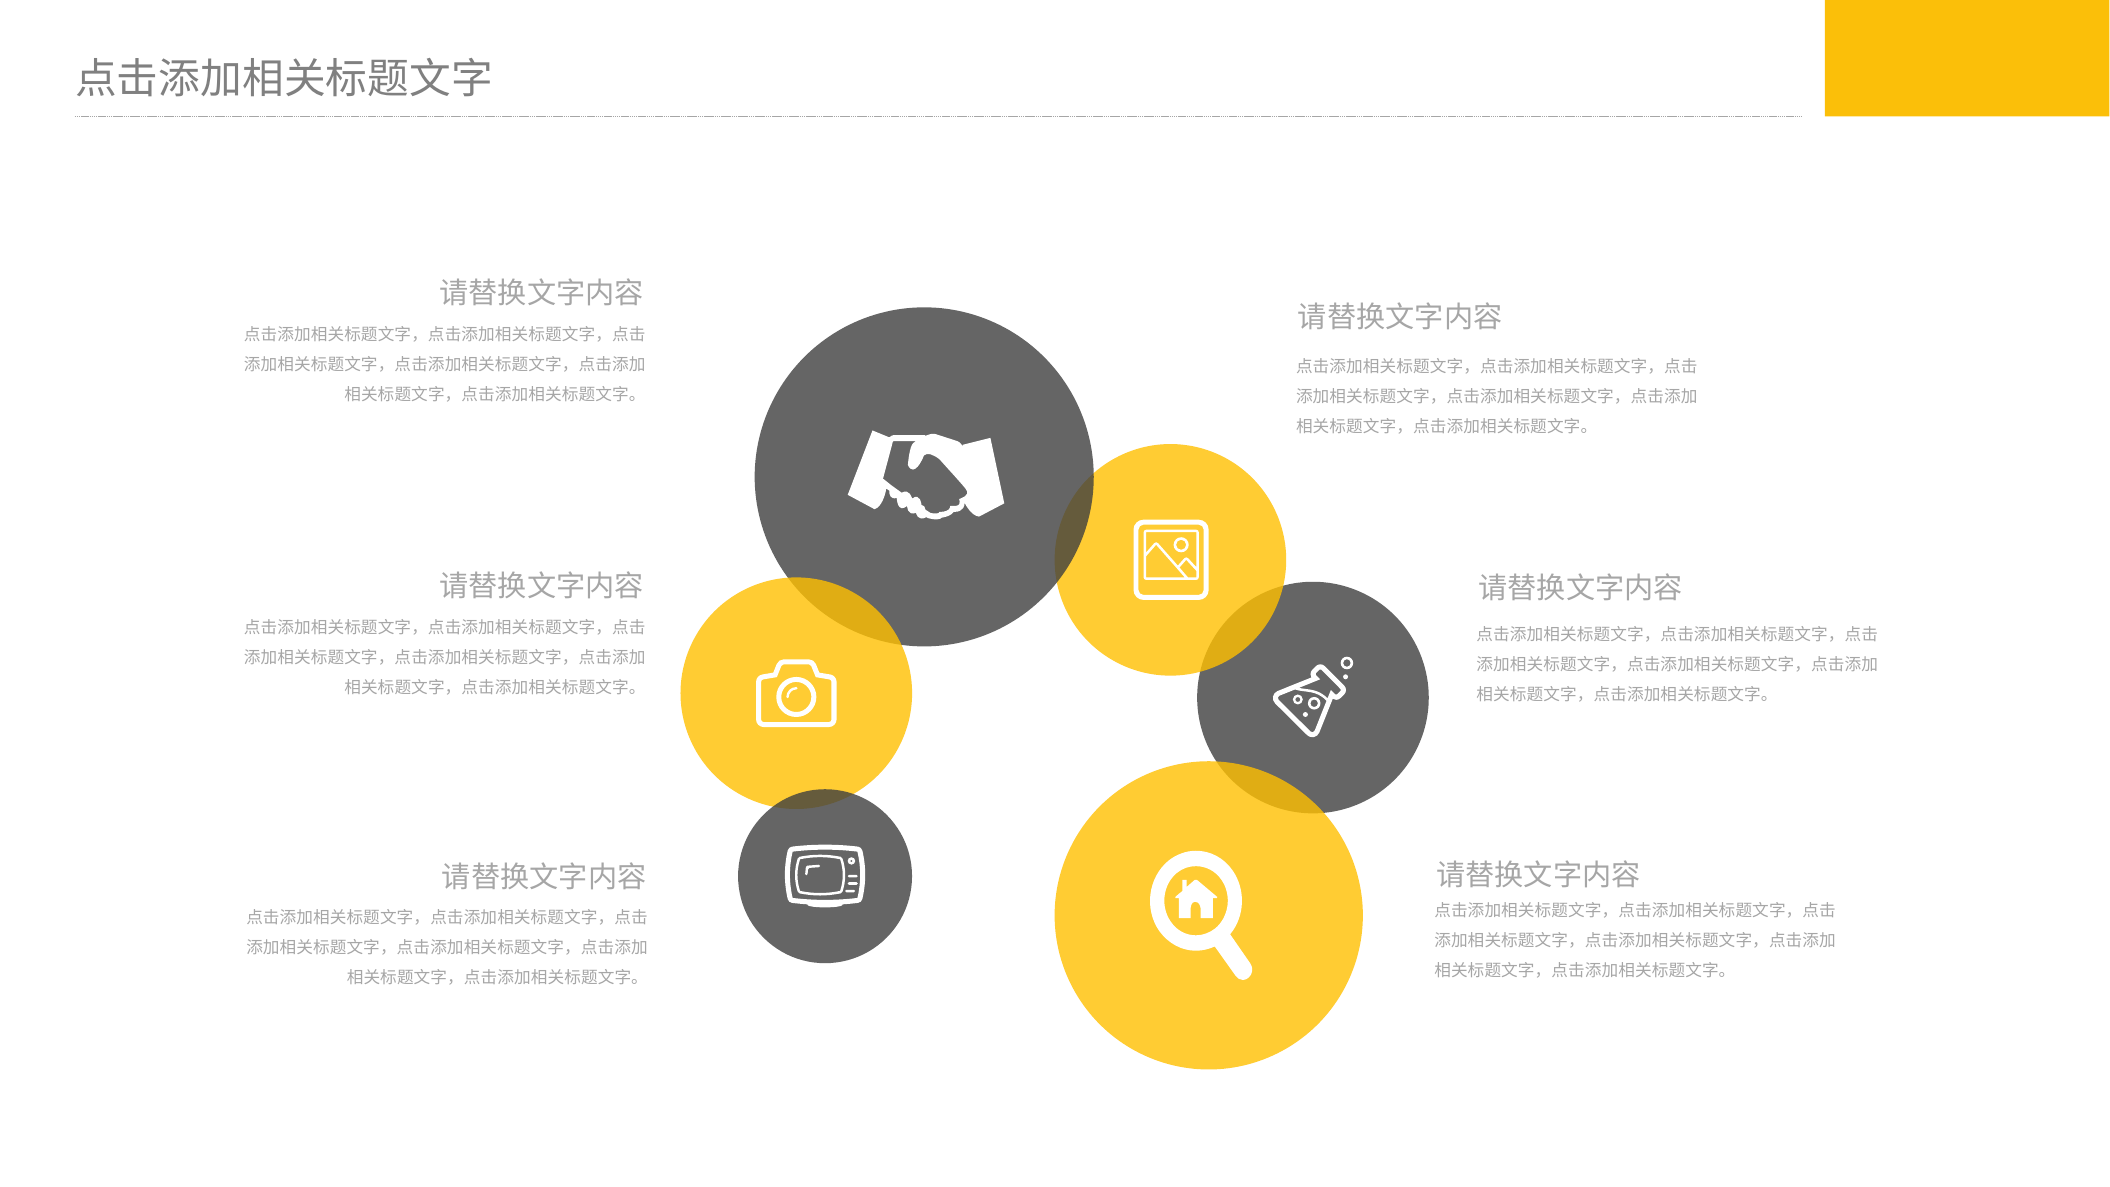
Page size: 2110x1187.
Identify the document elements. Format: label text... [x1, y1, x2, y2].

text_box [1054, 444, 1287, 676]
text_box 请替换文字内容 [1420, 841, 1819, 899]
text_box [680, 577, 913, 809]
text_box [1197, 581, 1429, 814]
text_box 请替换文字内容 [1462, 554, 1862, 613]
text_box 请替换文字内容 [261, 259, 661, 318]
text_box 请替换文字内容 [1282, 283, 1681, 341]
text_box 点击添加相关标题文字，点击添加相关标题文字，点击添加相关标题文字，点击添加相关标题文字，点击添加相关标题文字，点击添加相关标题文字。 [224, 306, 660, 411]
text_box 点击添加相关标题文字，点击添加相关标题文字，点击添加相关标题文字，点击添加相关标题文字，点击添加相关标题文字，点击添加相关标题文字。 [1281, 338, 1717, 443]
text_box 请替换文字内容 [263, 843, 663, 901]
text_box 点击添加相关标题文字，点击添加相关标题文字，点击添加相关标题文字，点击添加相关标题文字，点击添加相关标题文字，点击添加相关标题文字。 [1462, 606, 1898, 711]
text_box 点击添加相关标题文字，点击添加相关标题文字，点击添加相关标题文字，点击添加相关标题文字，点击添加相关标题文字，点击添加相关标题文字。 [224, 599, 660, 704]
text_box 点击添加相关标题文字，点击添加相关标题文字，点击添加相关标题文字，点击添加相关标题文字，点击添加相关标题文字，点击添加相关标题文字。 [1420, 883, 1856, 988]
text_box 请替换文字内容 [261, 552, 661, 611]
text_box 点击添加相关标题文字 [59, 44, 563, 107]
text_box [1054, 761, 1363, 1070]
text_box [738, 789, 913, 964]
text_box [754, 307, 1094, 647]
text_box 点击添加相关标题文字，点击添加相关标题文字，点击添加相关标题文字，点击添加相关标题文字，点击添加相关标题文字，点击添加相关标题文字。 [227, 890, 663, 995]
